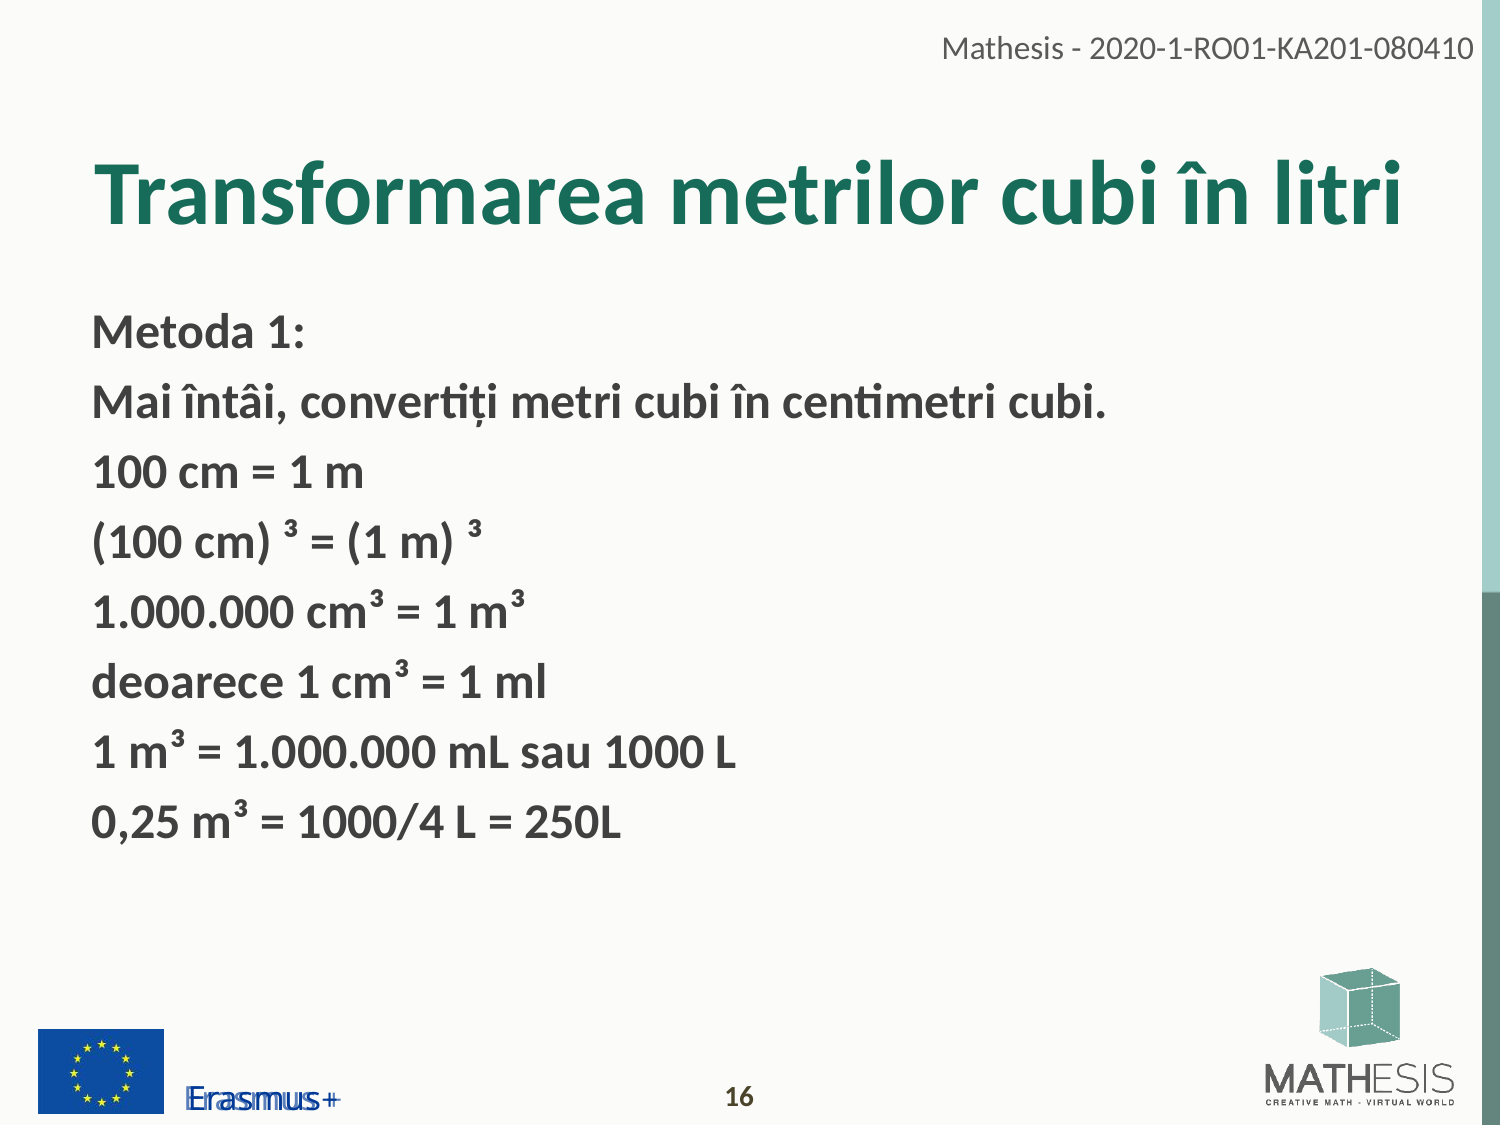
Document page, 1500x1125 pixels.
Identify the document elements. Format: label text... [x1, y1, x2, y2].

title Transformarea metrilor cubi în litri [75, 125, 1425, 313]
picture [38, 1029, 164, 1114]
list Metoda 1: Mai întâi, convertiți metri cubi în centimetri cubi. 100 cm = 1 m (100 cm) ³ = (1 m) ³ 1.000.000 cm³ = 1 m³ deoarece 1 cm³ = 1 ml 1 m³ = 1.000.000 mL sau 1000 L 0,25 m³ = 1000/4 L = 250L [77, 290, 1428, 1034]
